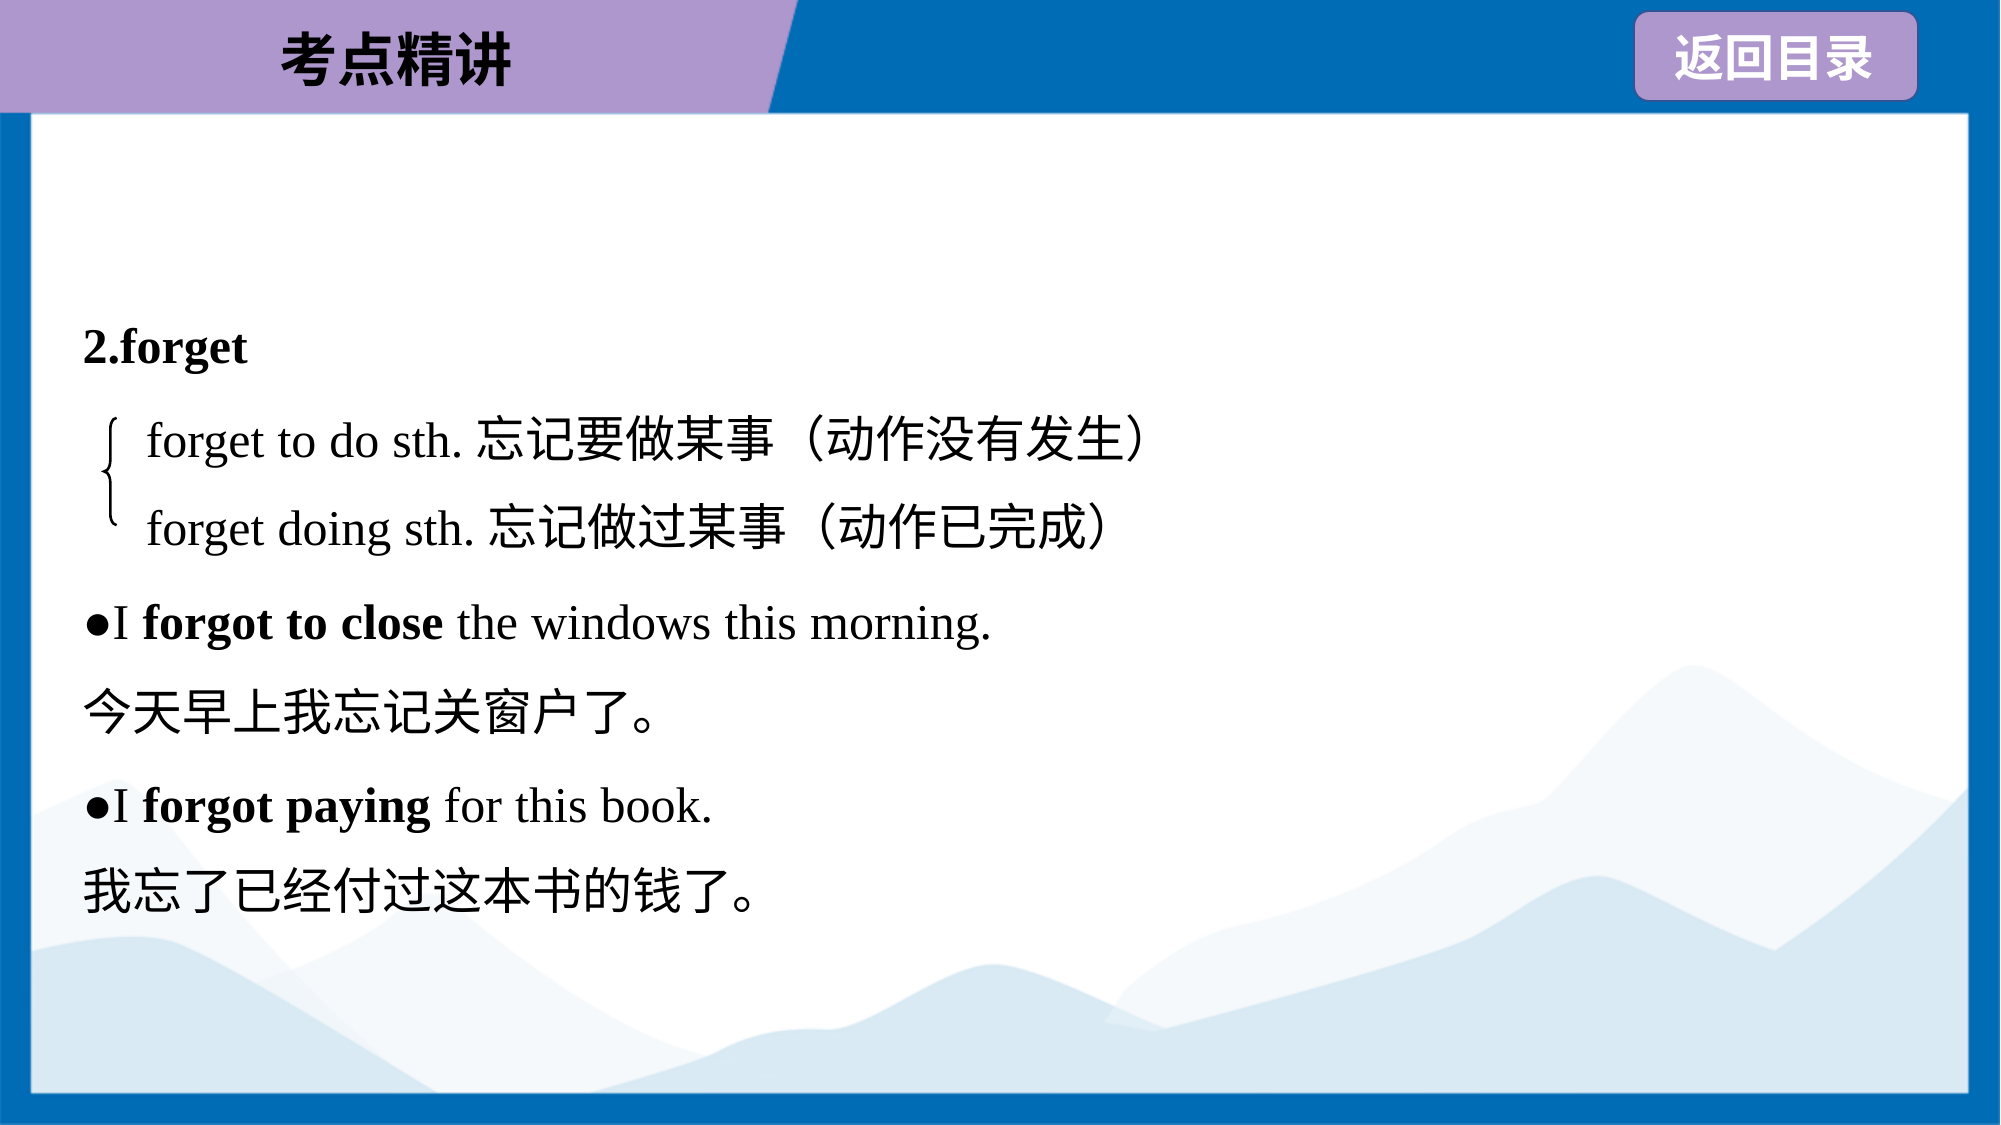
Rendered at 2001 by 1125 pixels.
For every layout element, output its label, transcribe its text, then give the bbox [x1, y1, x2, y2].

text_box ●I forgot to close the windows this morning. 今天早上我忘记关窗户了。 ●I forgot paying for this book. 我忘了已经付过这本书的钱了。 [82, 557, 1917, 911]
text_box 2.forget [82, 286, 1917, 365]
text_box forget to do sth.忘记要做某事（动作没有发生） forget doing sth.忘记做过某事（动作已完成） [145, 376, 1223, 546]
picture [0, 0, 2000, 1125]
text_box [102, 417, 117, 526]
